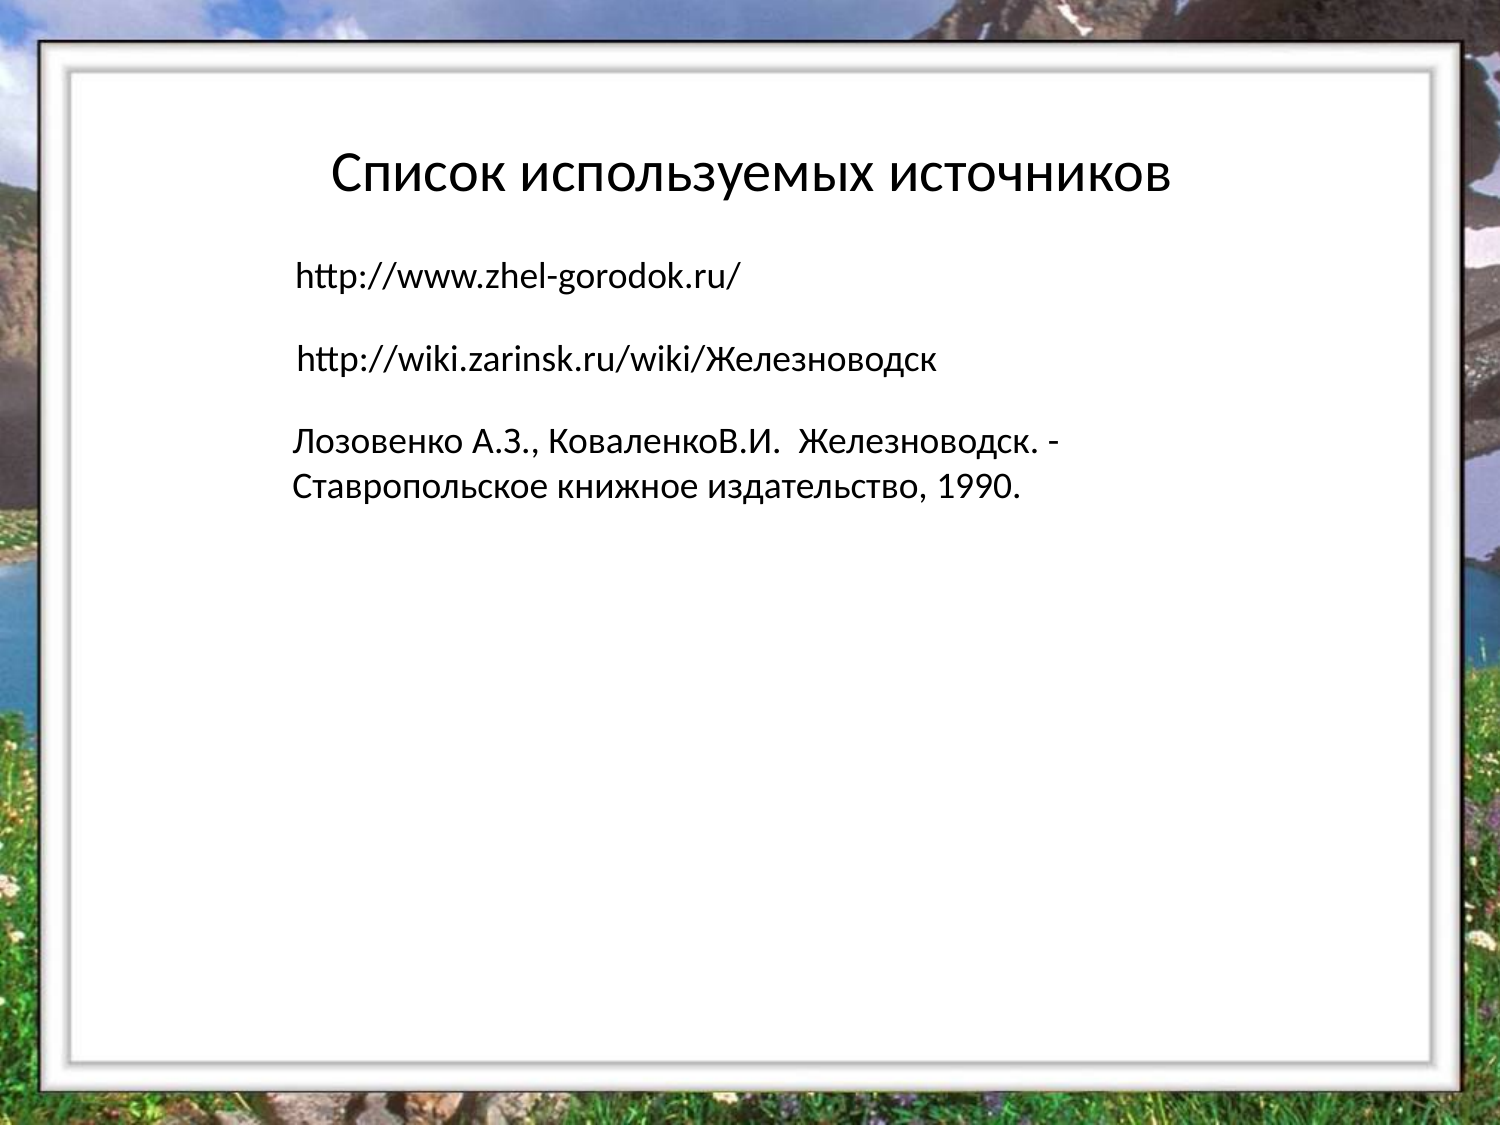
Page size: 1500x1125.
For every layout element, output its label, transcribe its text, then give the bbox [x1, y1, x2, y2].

text_box Лозовенко А.З., КоваленкоВ.И. Железноводск. - Ставропольское книжное издательство, 1990. [277, 408, 1187, 514]
text_box http://wiki.zarinsk.ru/wiki/Железноводск [281, 326, 953, 386]
picture [0, 0, 1500, 1125]
text_box http://www.zhel-gorodok.ru/ [280, 243, 757, 304]
text_box Список используемых источников [76, 125, 1427, 244]
